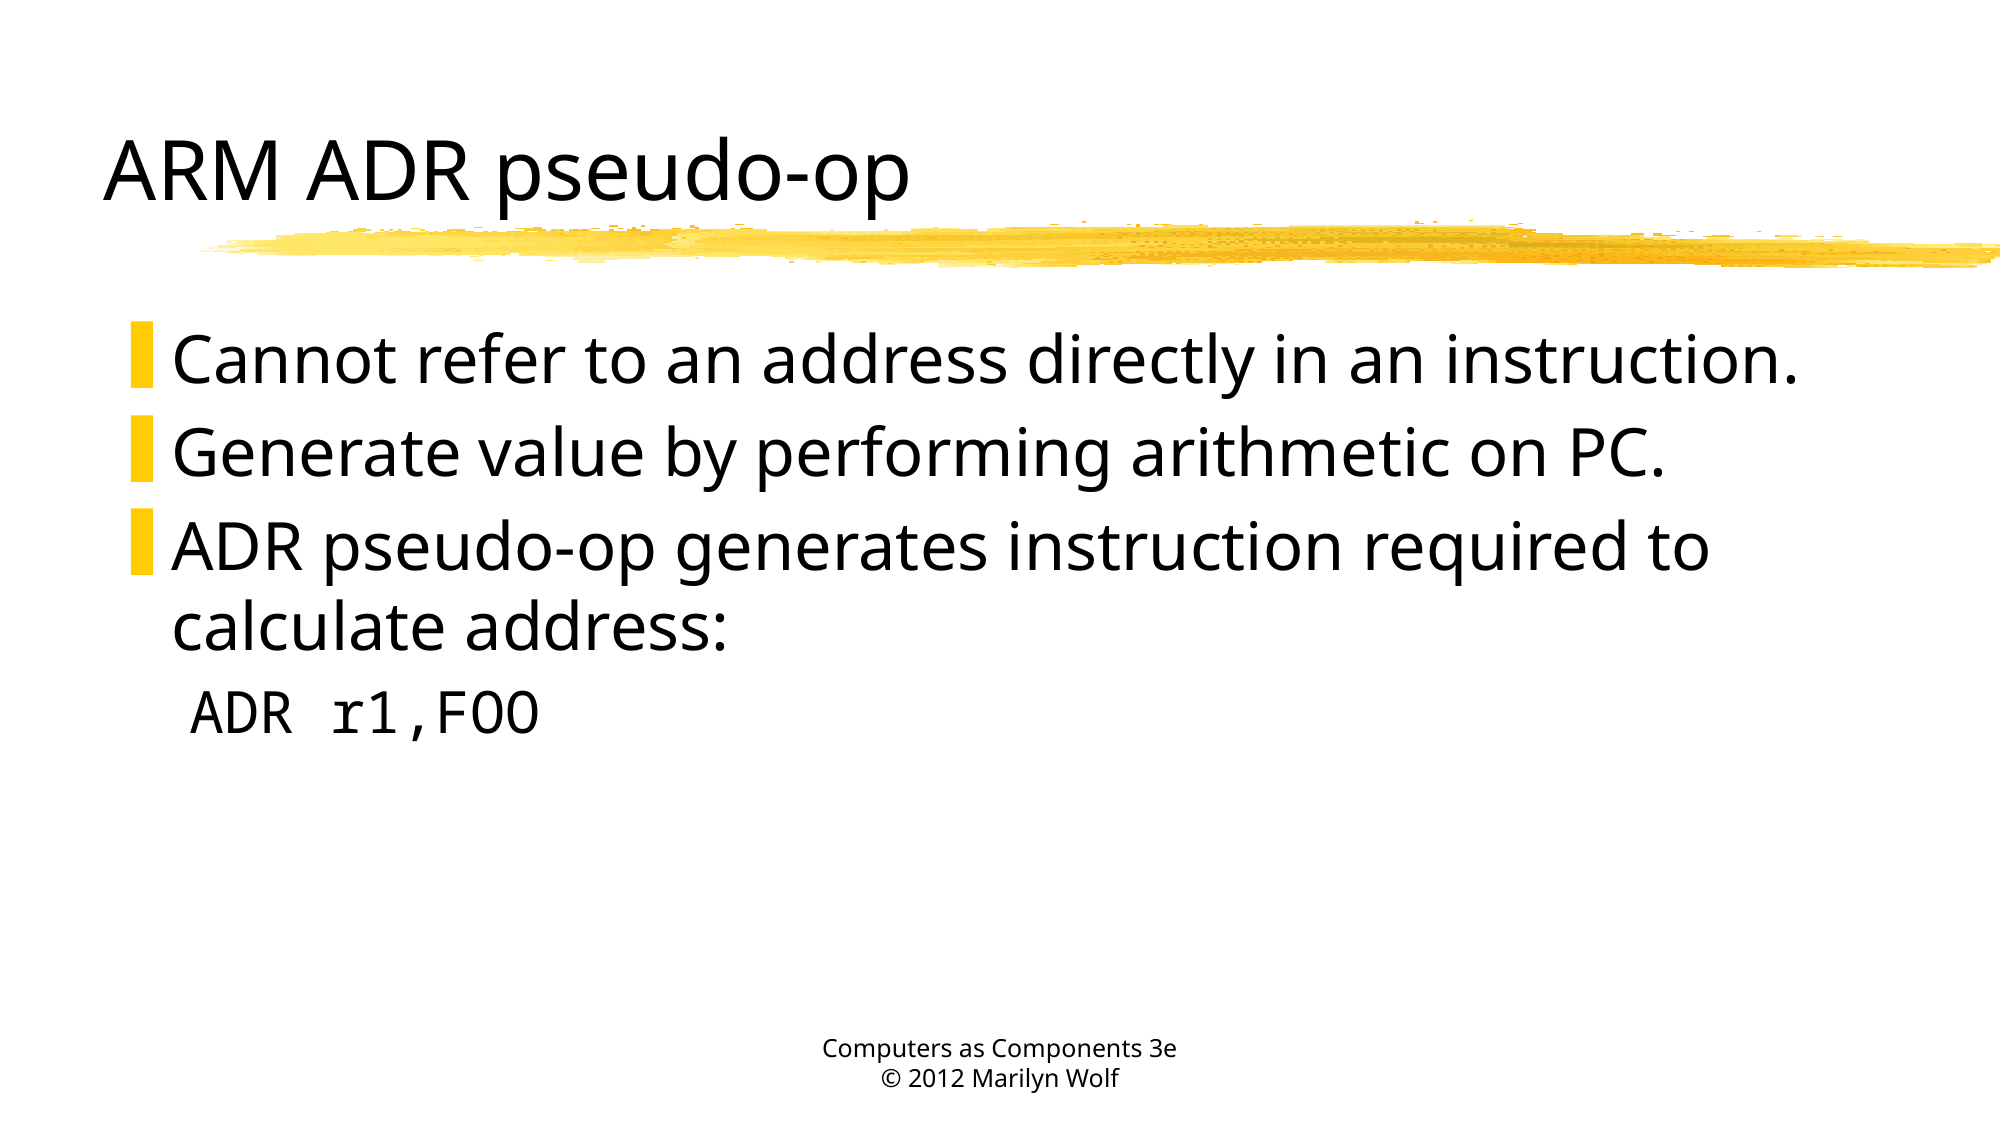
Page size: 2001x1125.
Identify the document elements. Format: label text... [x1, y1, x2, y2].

title ARM ADR pseudo-op [88, 37, 1790, 226]
picture [200, 215, 2000, 279]
list Cannot refer to an address directly in an instruction. Generate value by performing arithmetic on PC. ADR pseudo-op generates instruction required to calculate address: ADR r1,FOO [99, 309, 1890, 994]
